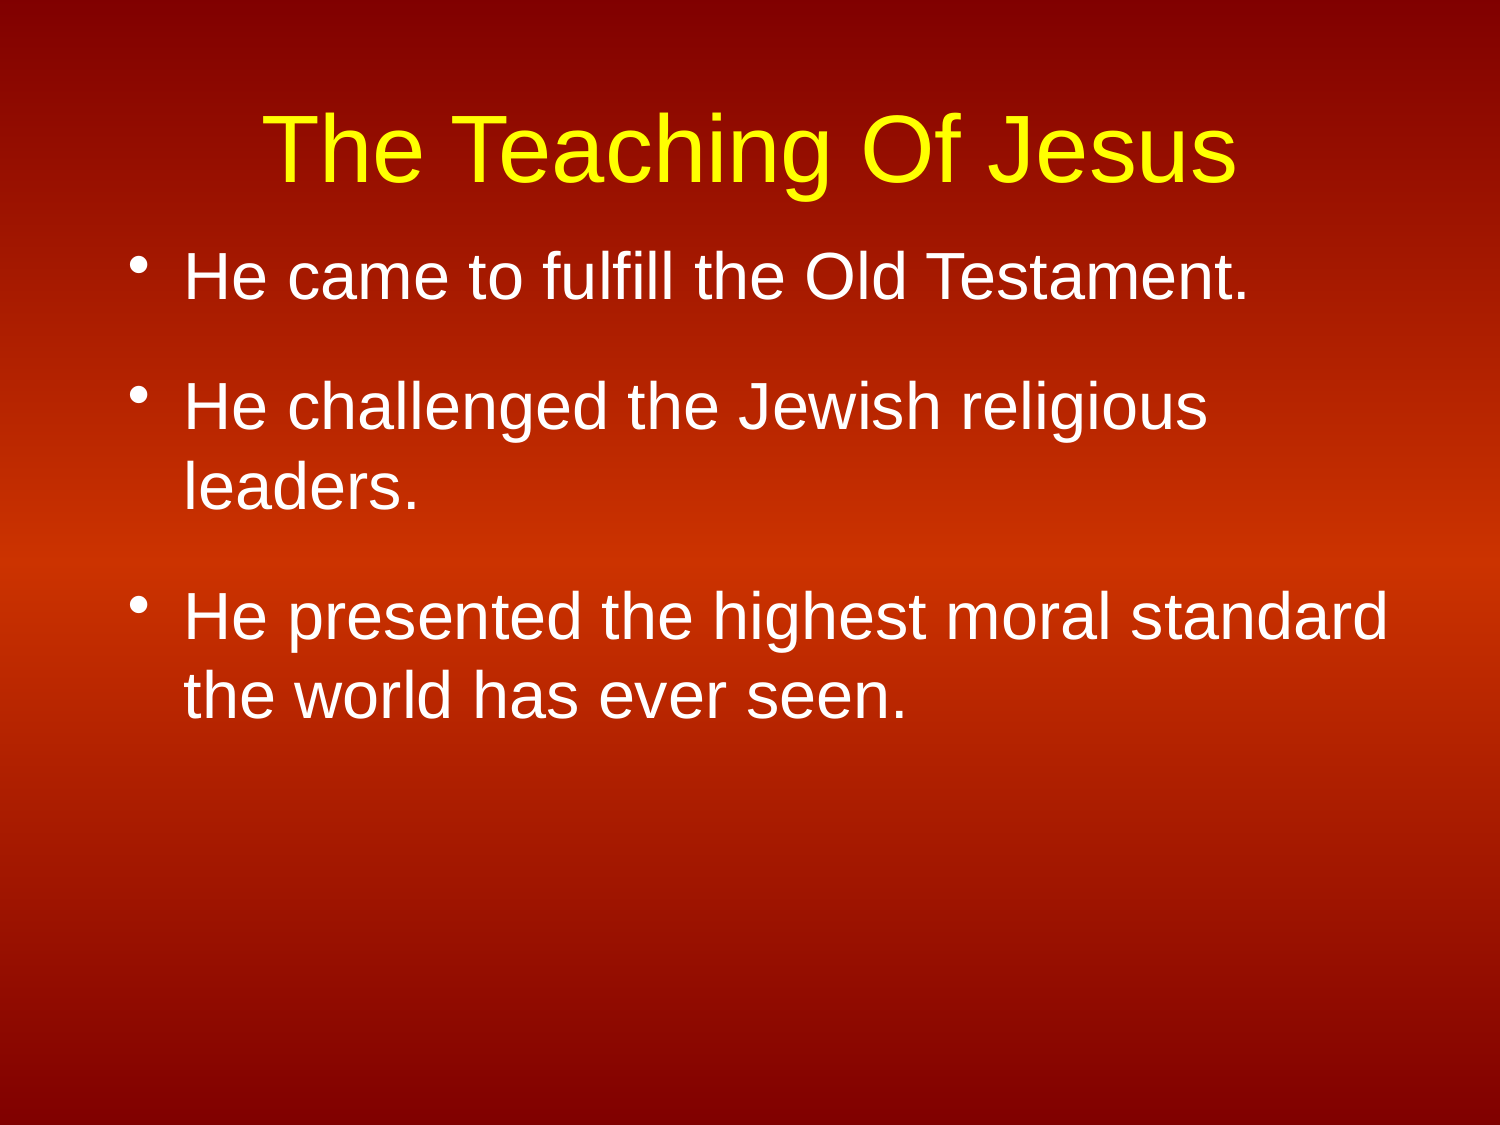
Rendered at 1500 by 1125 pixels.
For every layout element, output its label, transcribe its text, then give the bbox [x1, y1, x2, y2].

title The Teaching Of Jesus [37, 50, 1463, 238]
list He came to fulfill the Old Testament. He challenged the Jewish religious leaders. He presented the highest moral standard the world has ever seen. [112, 224, 1463, 1038]
